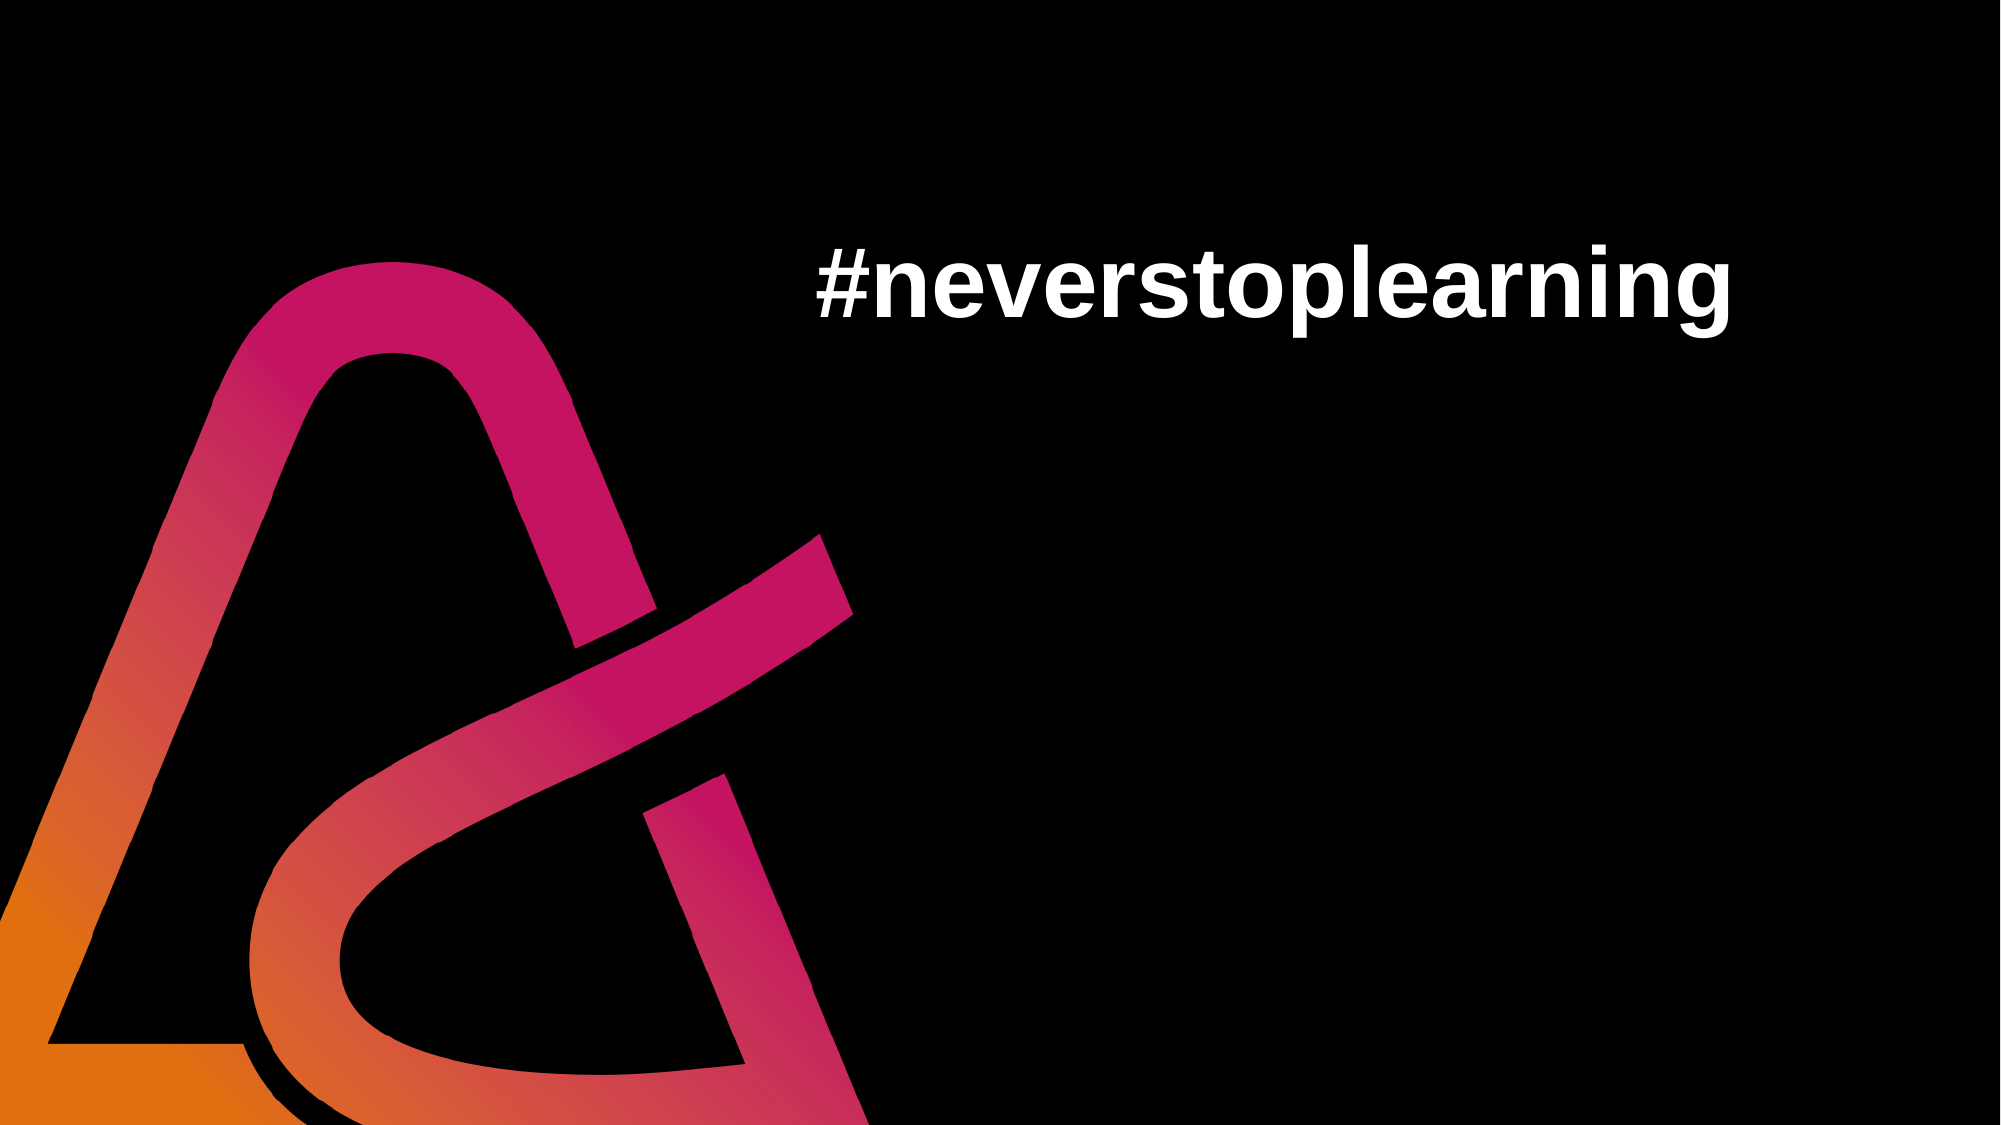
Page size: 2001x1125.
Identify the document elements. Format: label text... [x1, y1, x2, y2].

title #neverstoplearning [800, 119, 1863, 450]
